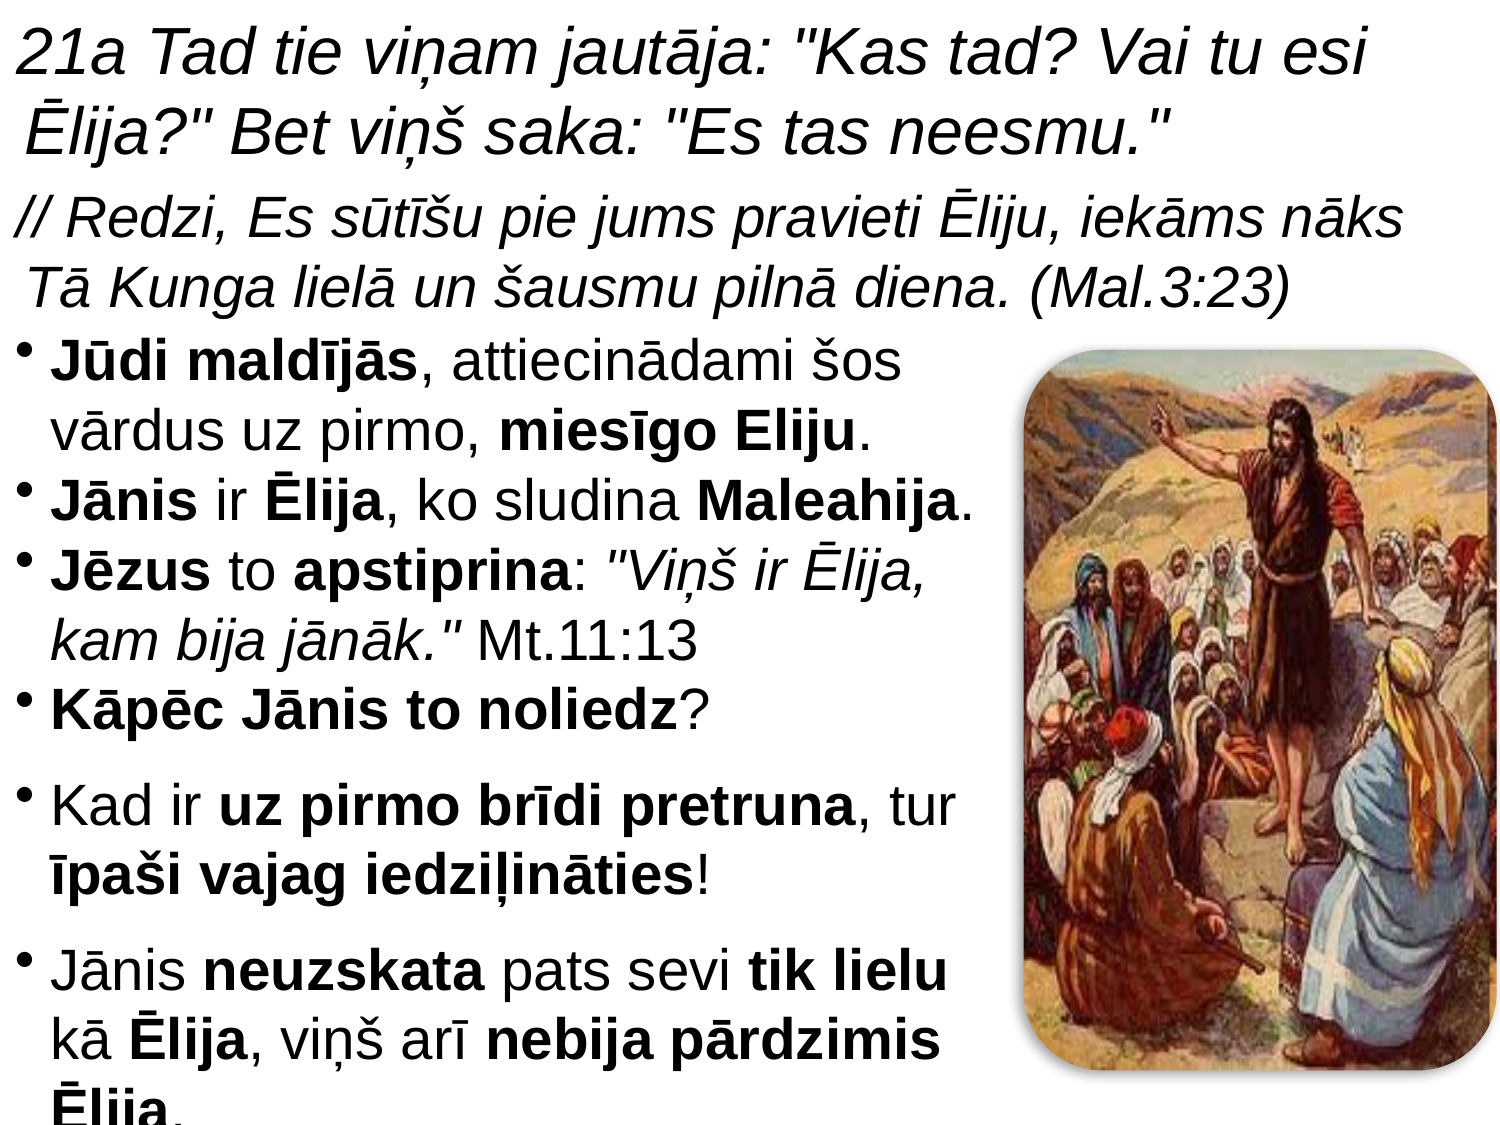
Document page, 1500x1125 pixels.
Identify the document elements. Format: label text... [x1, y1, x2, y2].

text_box Jūdi maldījās, attiecinādami šos vārdus uz pirmo, miesīgo Eliju. Jānis ir Ēlija, ko sludina Maleahija. Jēzus to apstiprina: "Viņš ir Ēlija, kam bija jānāk." Mt.11:13 Kāpēc Jānis to noliedz? Kad ir uz pirmo brīdi pretruna, tur īpaši vajag iedziļināties! Jānis neuzskata pats sevi tik lielu kā Ēlija, viņš arī nebija pārdzimis Ēlija. [0, 314, 1034, 1125]
list 21a Tad tie viņam jautāja: "Kas tad? Vai tu esi Ēlija?" Bet viņš saka: "Es tas neesmu." // Redzi, Es sūtīšu pie jums pravieti Ēliju, iekāms nāks Tā Kunga lielā un šausmu pilnā diena. (Mal.3:23) [0, 0, 1500, 247]
picture [1023, 349, 1497, 1071]
